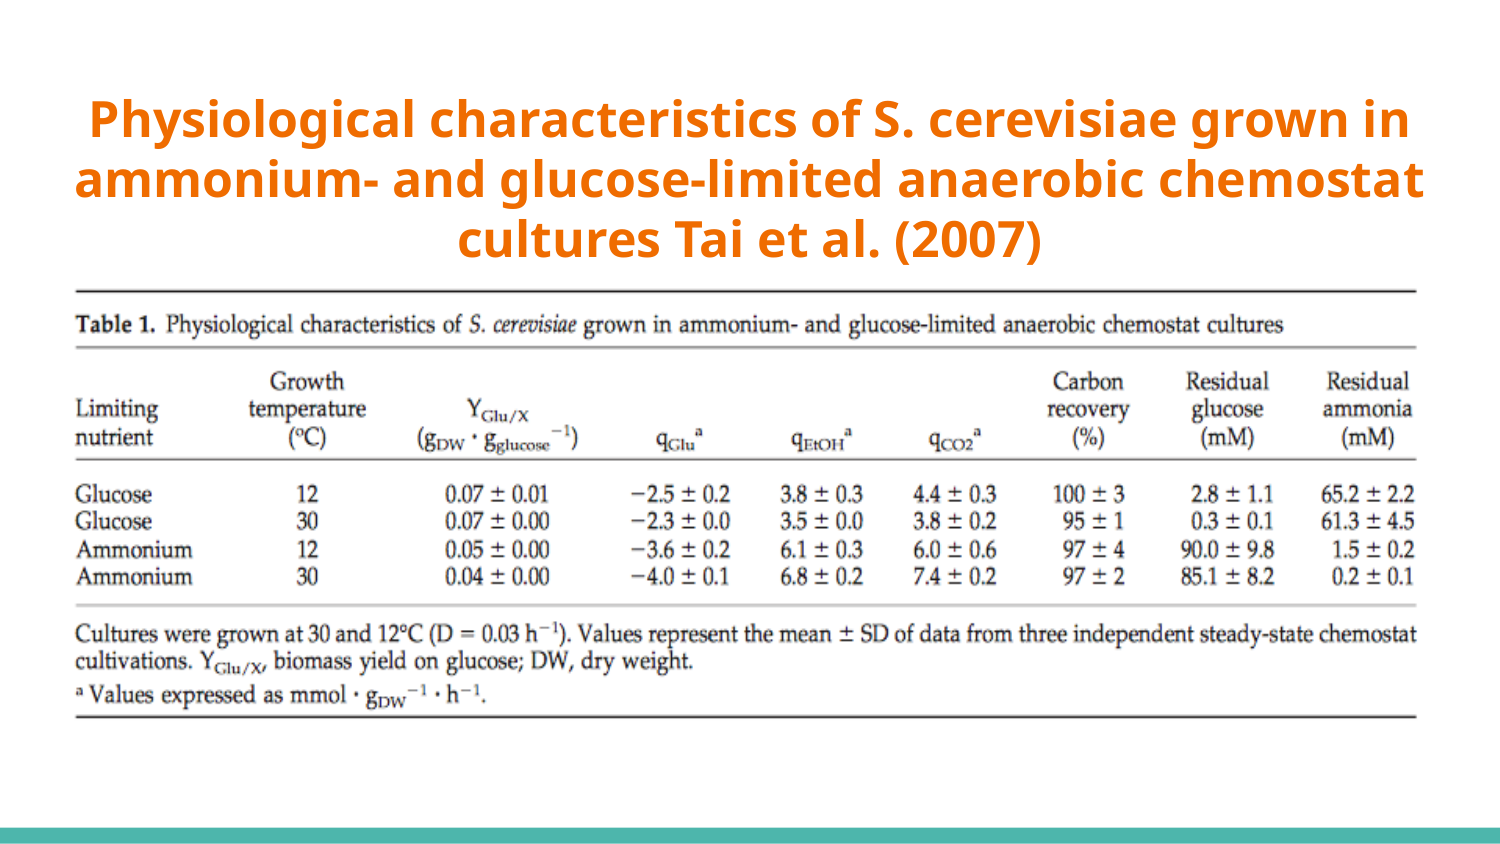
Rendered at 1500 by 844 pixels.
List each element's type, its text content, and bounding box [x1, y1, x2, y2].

picture [72, 282, 1428, 732]
title Physiological characteristics of S. cerevisiae grown in ammonium- and glucose-limited anaerobic chemostat cultures Tai et al. (2007) [51, 72, 1449, 189]
